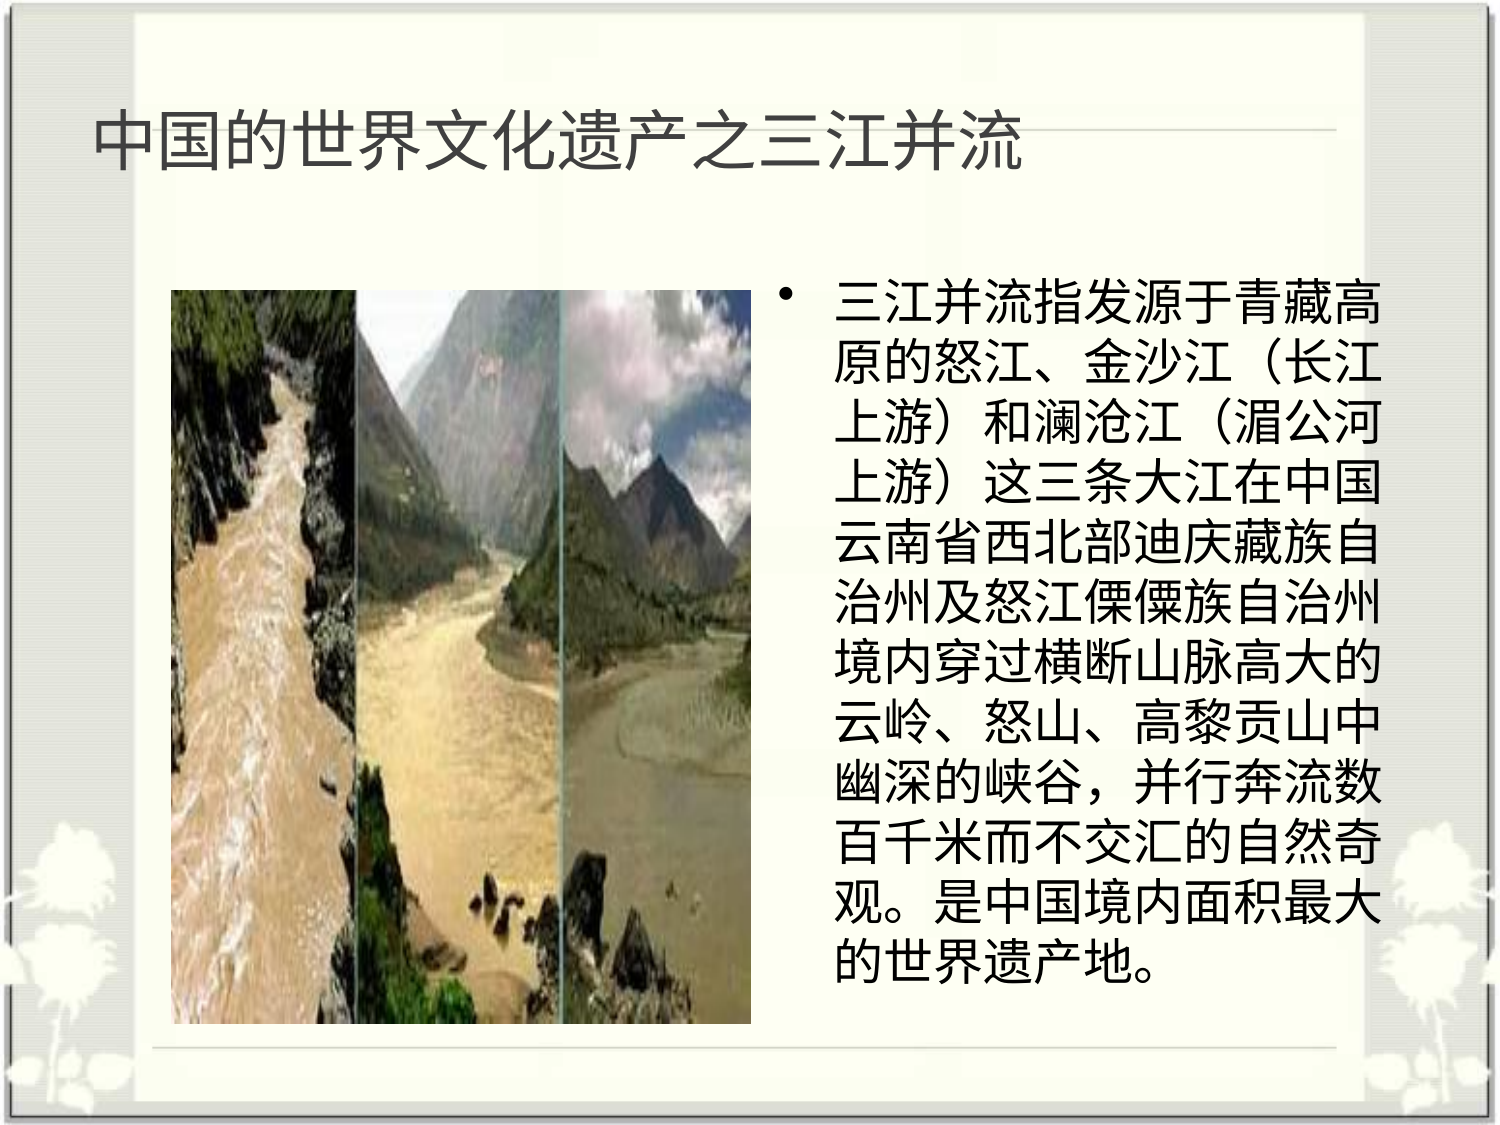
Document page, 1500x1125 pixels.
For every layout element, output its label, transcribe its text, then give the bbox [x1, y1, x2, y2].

title 中国的世界文化遗产之三江并流 [74, 44, 1426, 233]
list 三江并流指发源于青藏高原的怒江、金沙江（长江上游）和澜沧江（湄公河上游）这三条大江在中国云南省西北部迪庆藏族自治州及怒江傈僳族自治州境内穿过横断山脉高大的云岭、怒山、高黎贡山中幽深的峡谷，并行奔流数百千米而不交汇的自然奇观。是中国境内面积最大的世界遗产地。 [762, 262, 1426, 1006]
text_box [171, 290, 751, 1024]
picture [0, 0, 1500, 1125]
